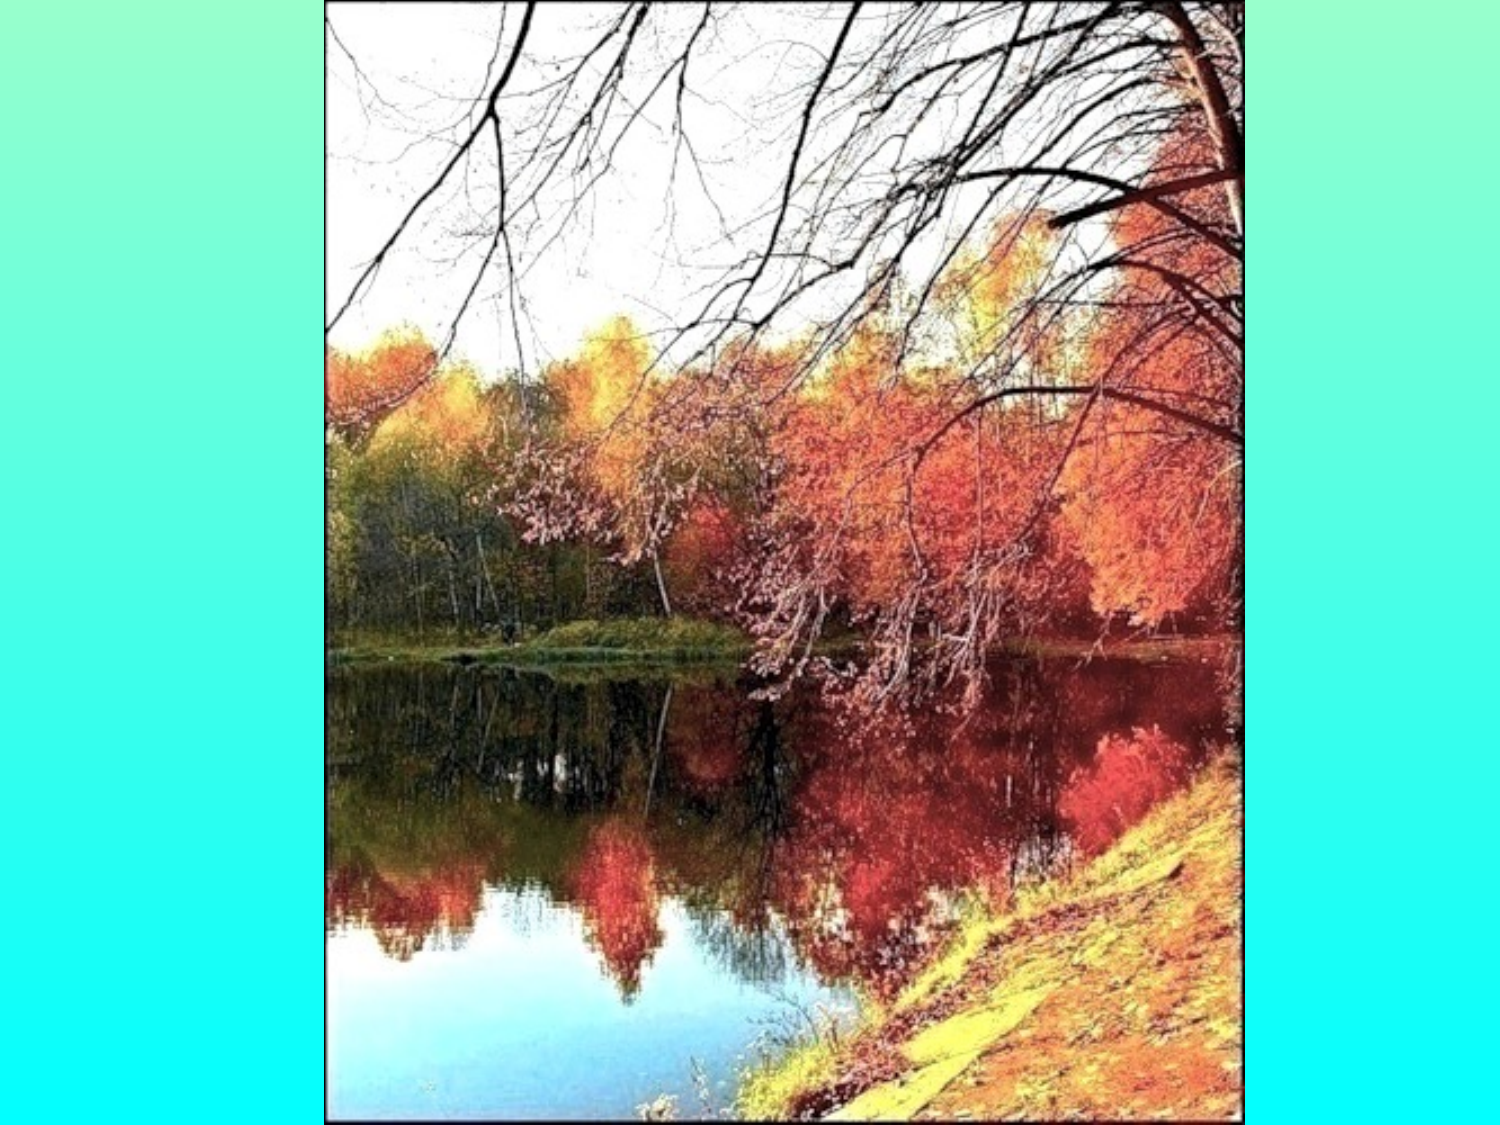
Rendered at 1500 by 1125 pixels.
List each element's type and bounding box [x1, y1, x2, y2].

picture [324, 0, 1245, 1125]
